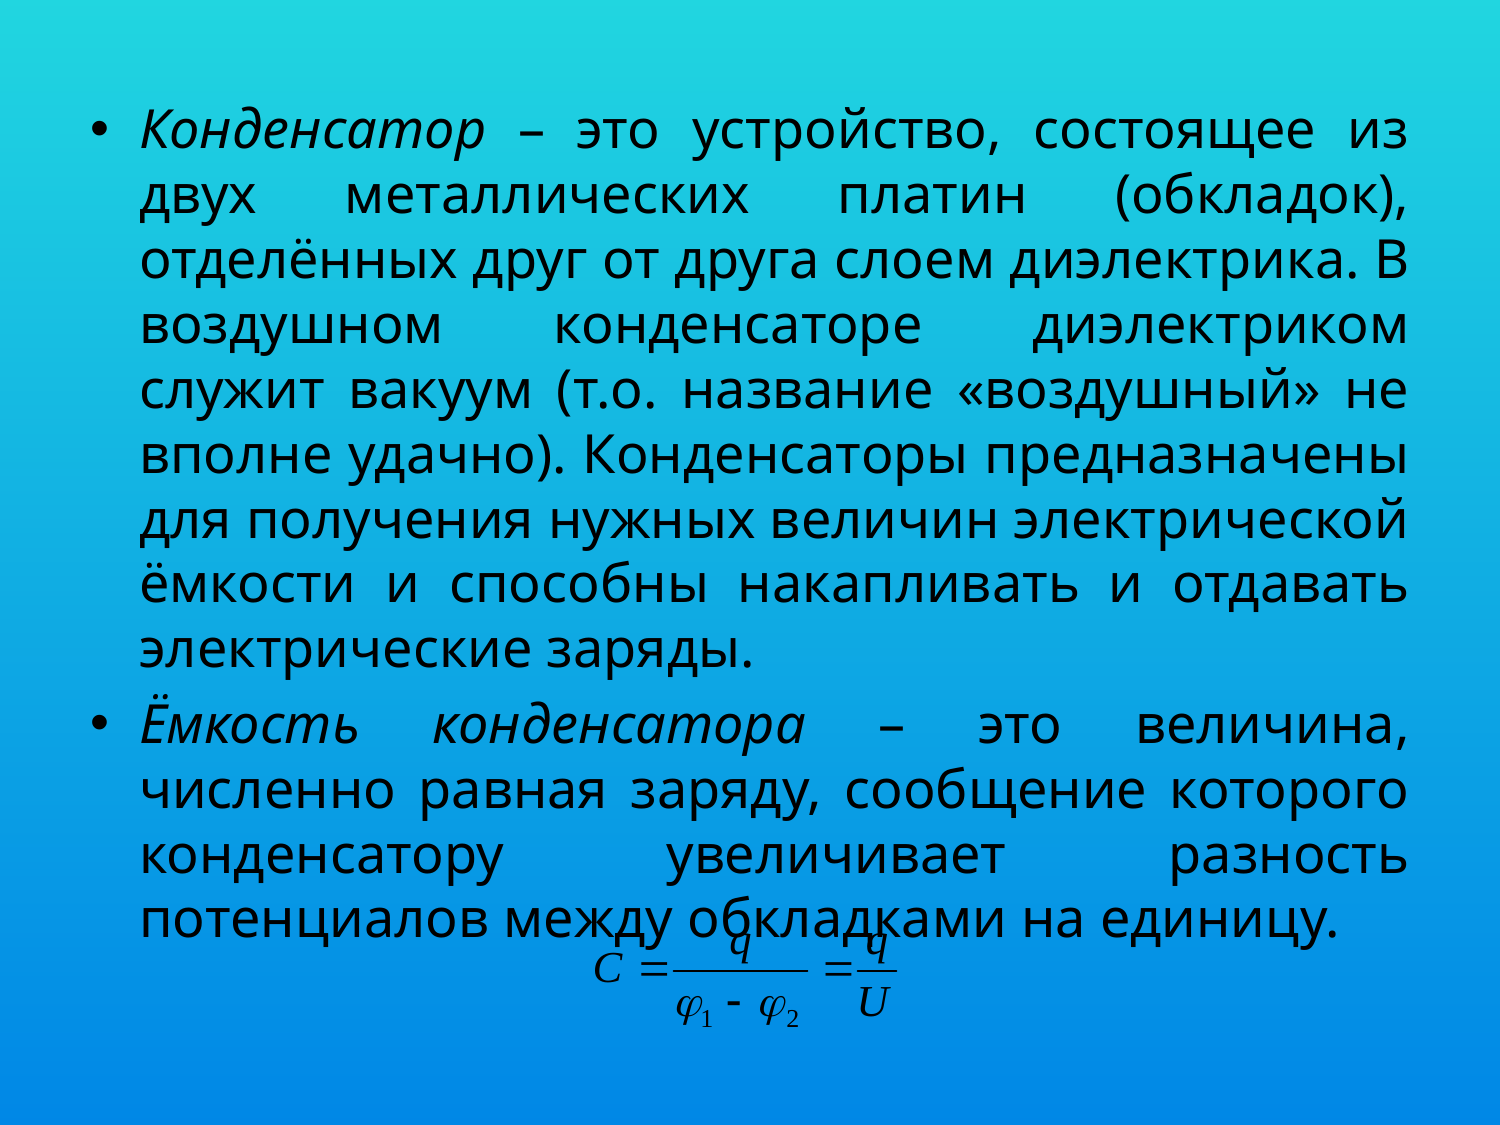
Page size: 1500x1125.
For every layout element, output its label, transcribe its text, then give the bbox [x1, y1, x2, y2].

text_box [587, 912, 908, 1038]
list Конденсатор – это устройство, состоящее из двух металлических платин (обкладок), отделённых друг от друга слоем диэлектрика. В воздушном конденсаторе диэлектриком служит вакуум (т.о. название «воздушный» не вполне удачно). Конденсаторы предназначены для получения нужных величин электрической ёмкости и способны накапливать и отдавать электрические заряды. Ёмкость конденсатора – это величина, численно равная заряду, сообщение которого конденсатору увеличивает разность потенциалов между обкладками на единицу. [75, 87, 1425, 1005]
